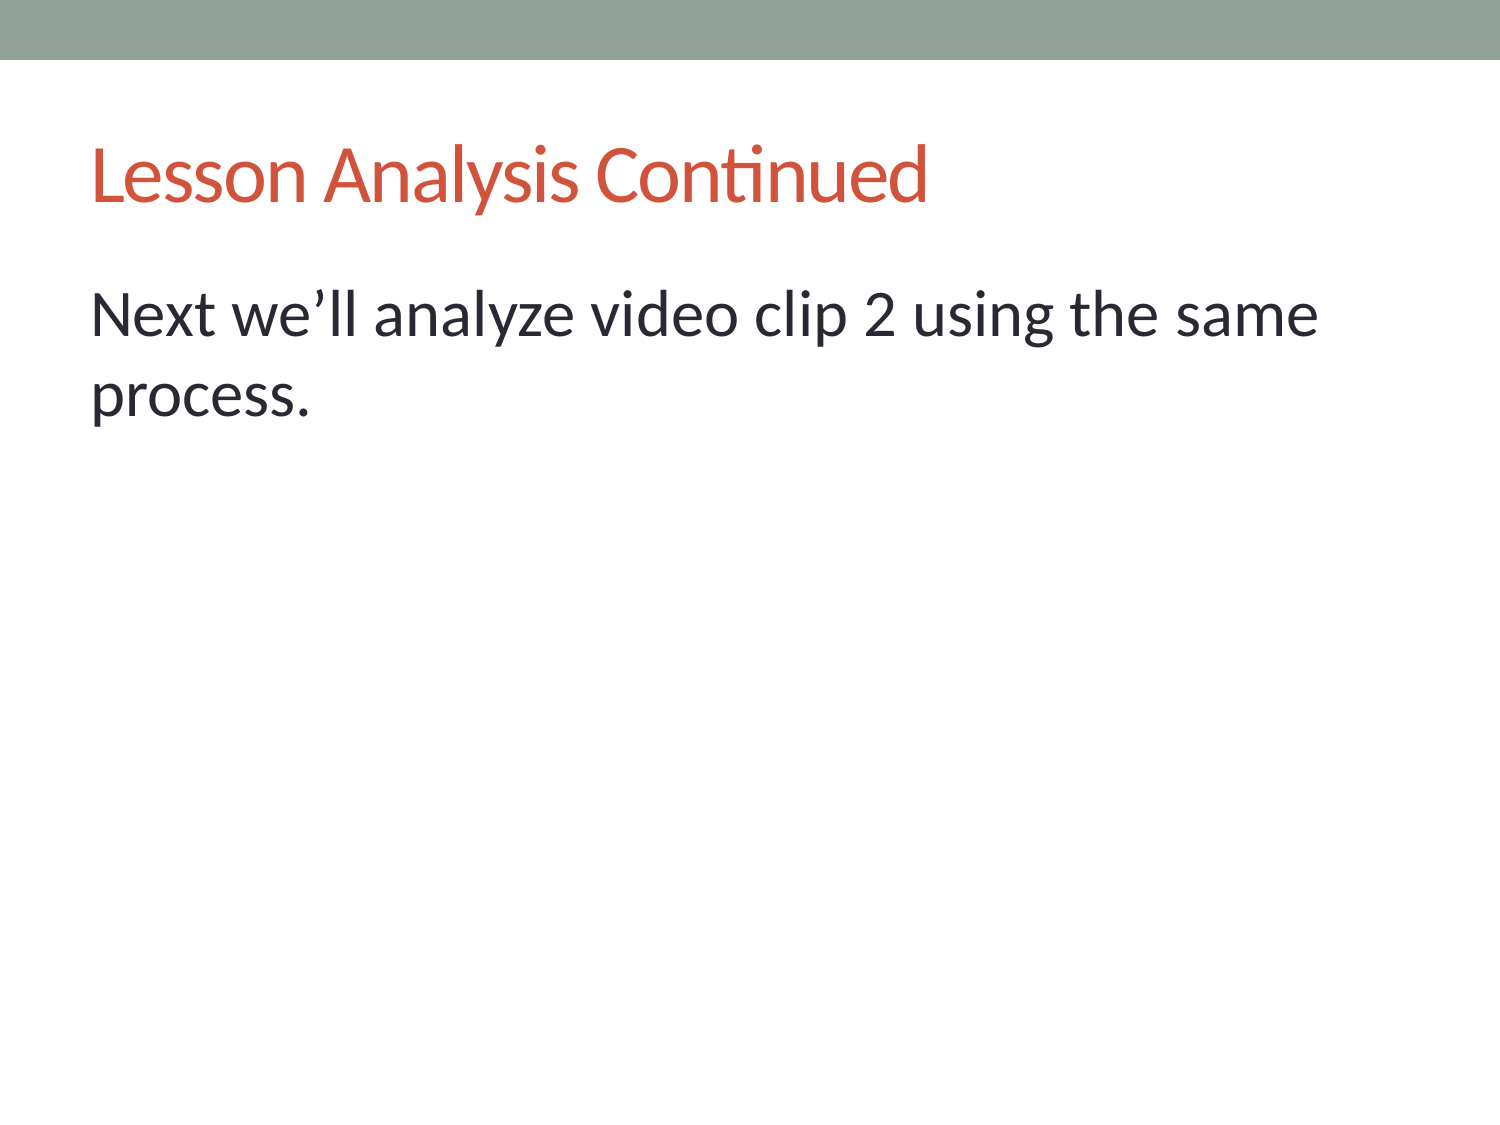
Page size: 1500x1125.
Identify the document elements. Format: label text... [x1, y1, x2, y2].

list Next we’ll analyze video clip 2 using the same process. [75, 262, 1425, 1063]
title Lesson Analysis Continued [75, 87, 1425, 250]
